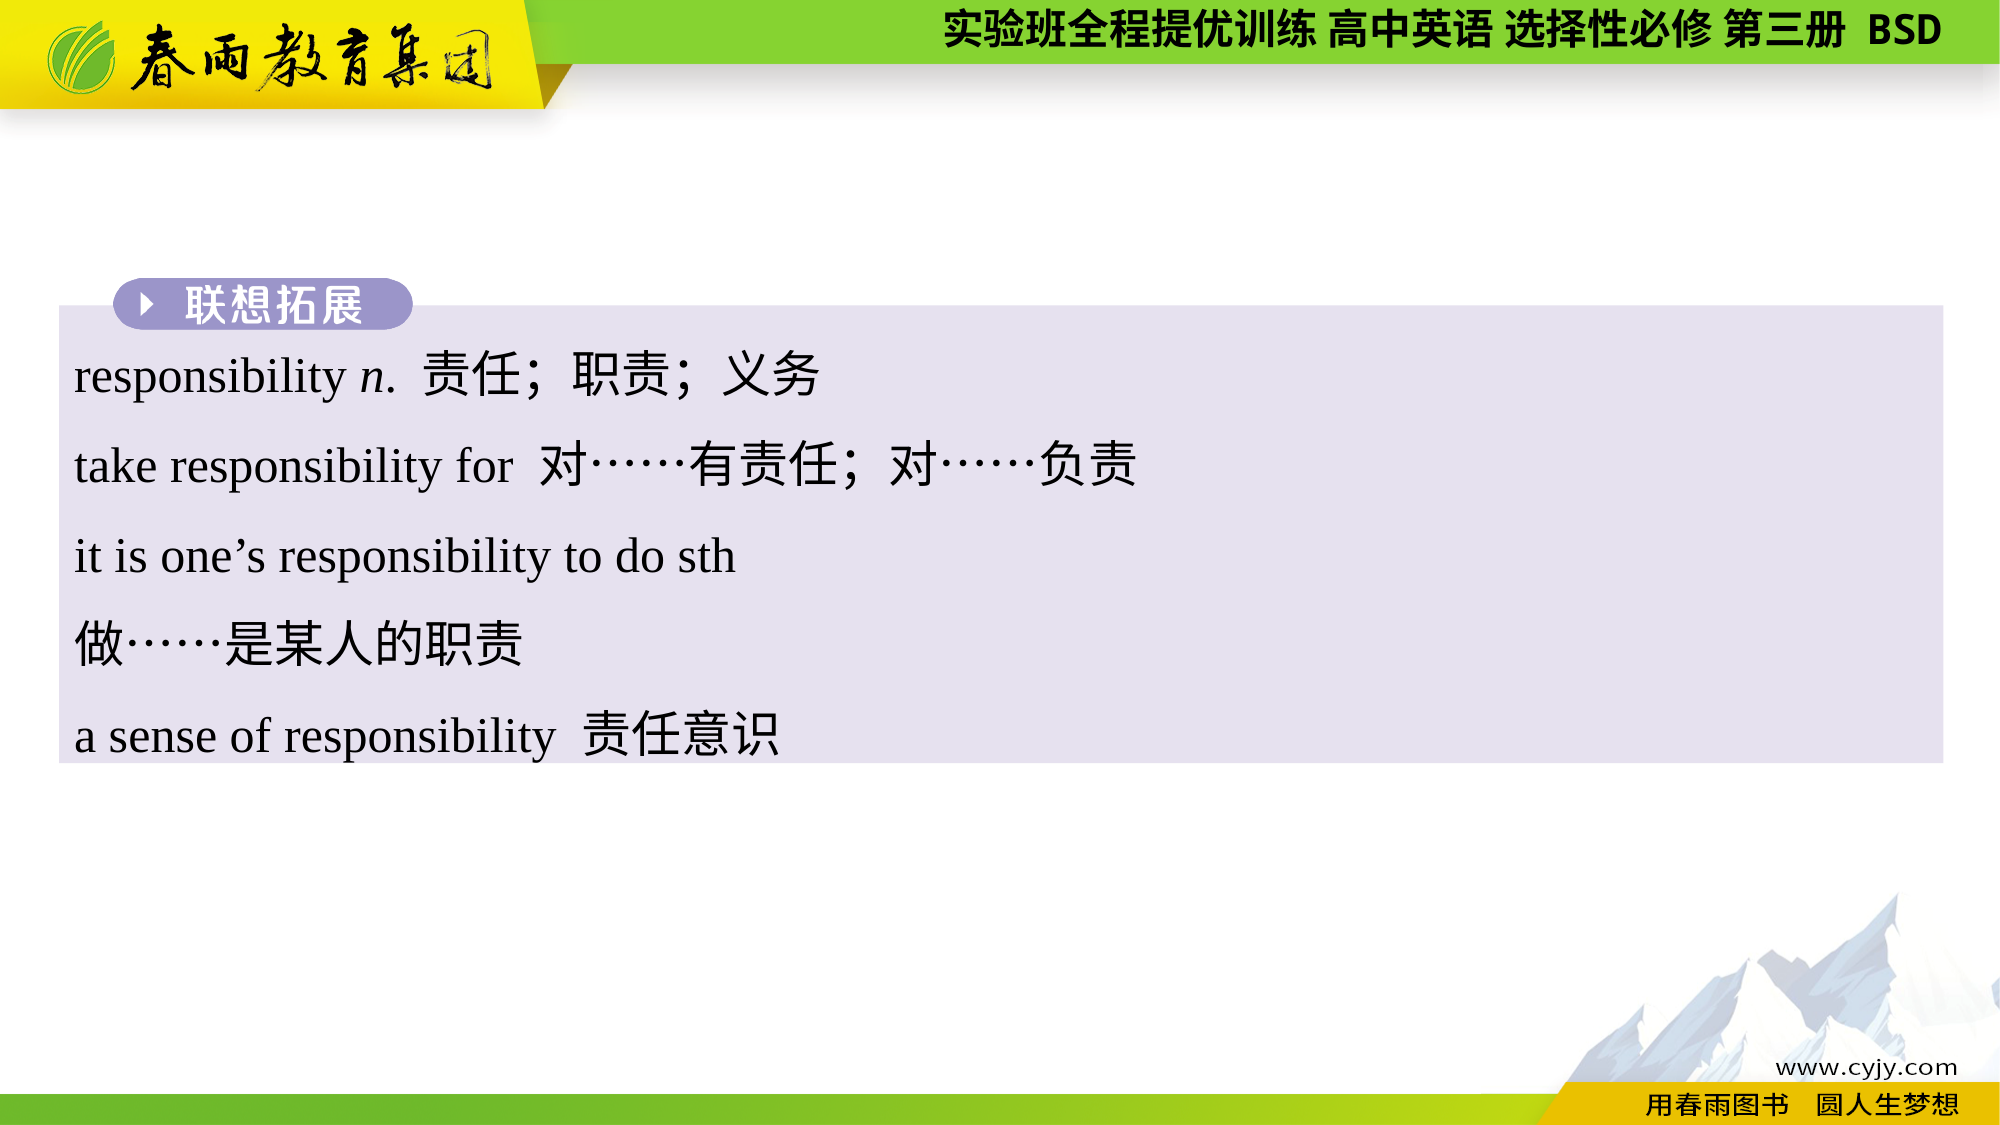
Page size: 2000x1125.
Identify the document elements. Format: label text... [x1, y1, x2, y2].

list responsibility n. 责任；职责；义务 take responsibility for 对……有责任；对……负责 it is one’s responsibility to do sth 做……是某人的职责 a sense of responsibility 责任意识 [59, 305, 1944, 764]
picture [0, 0, 2000, 1125]
